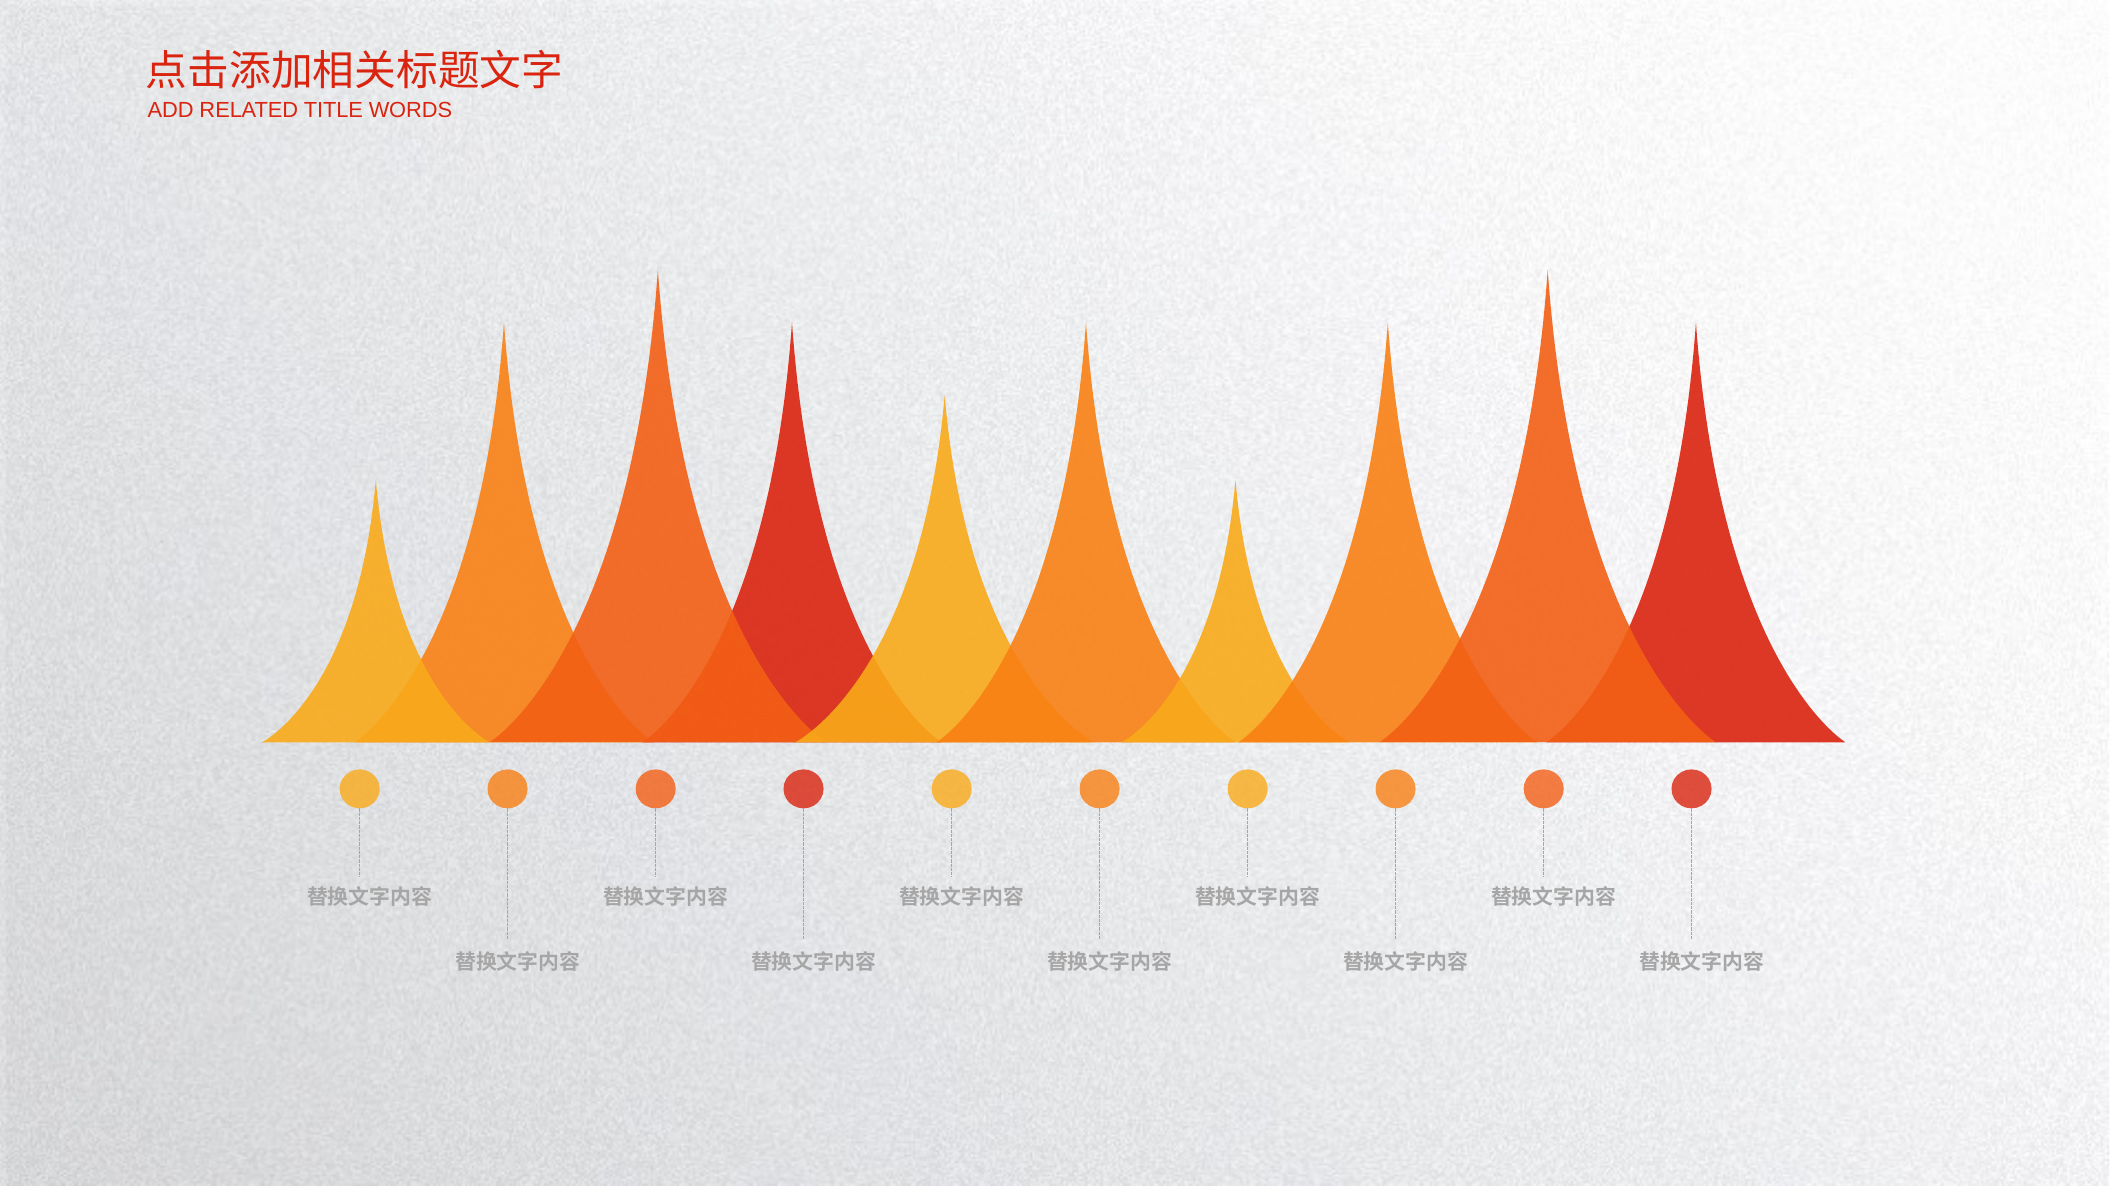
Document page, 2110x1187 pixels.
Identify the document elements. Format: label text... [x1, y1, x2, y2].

text_box 点击添加相关标题文字 [145, 43, 564, 95]
text_box [1379, 269, 1716, 743]
text_box ADD RELATED TITLE WORDS [147, 96, 453, 123]
text_box [421, 322, 573, 741]
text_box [454, 769, 581, 975]
text_box [489, 269, 811, 743]
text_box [1638, 769, 1765, 975]
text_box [1490, 769, 1617, 909]
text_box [898, 769, 1025, 909]
text_box [1121, 479, 1292, 743]
text_box [1238, 322, 1460, 743]
text_box [936, 322, 1180, 743]
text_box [1194, 769, 1321, 909]
picture [0, 0, 2110, 1186]
text_box [732, 322, 873, 730]
text_box [261, 479, 489, 743]
text_box [795, 395, 1010, 743]
text_box [1630, 322, 1846, 743]
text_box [1046, 769, 1173, 975]
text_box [750, 769, 877, 975]
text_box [306, 769, 433, 909]
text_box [602, 769, 729, 909]
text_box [1342, 769, 1469, 975]
